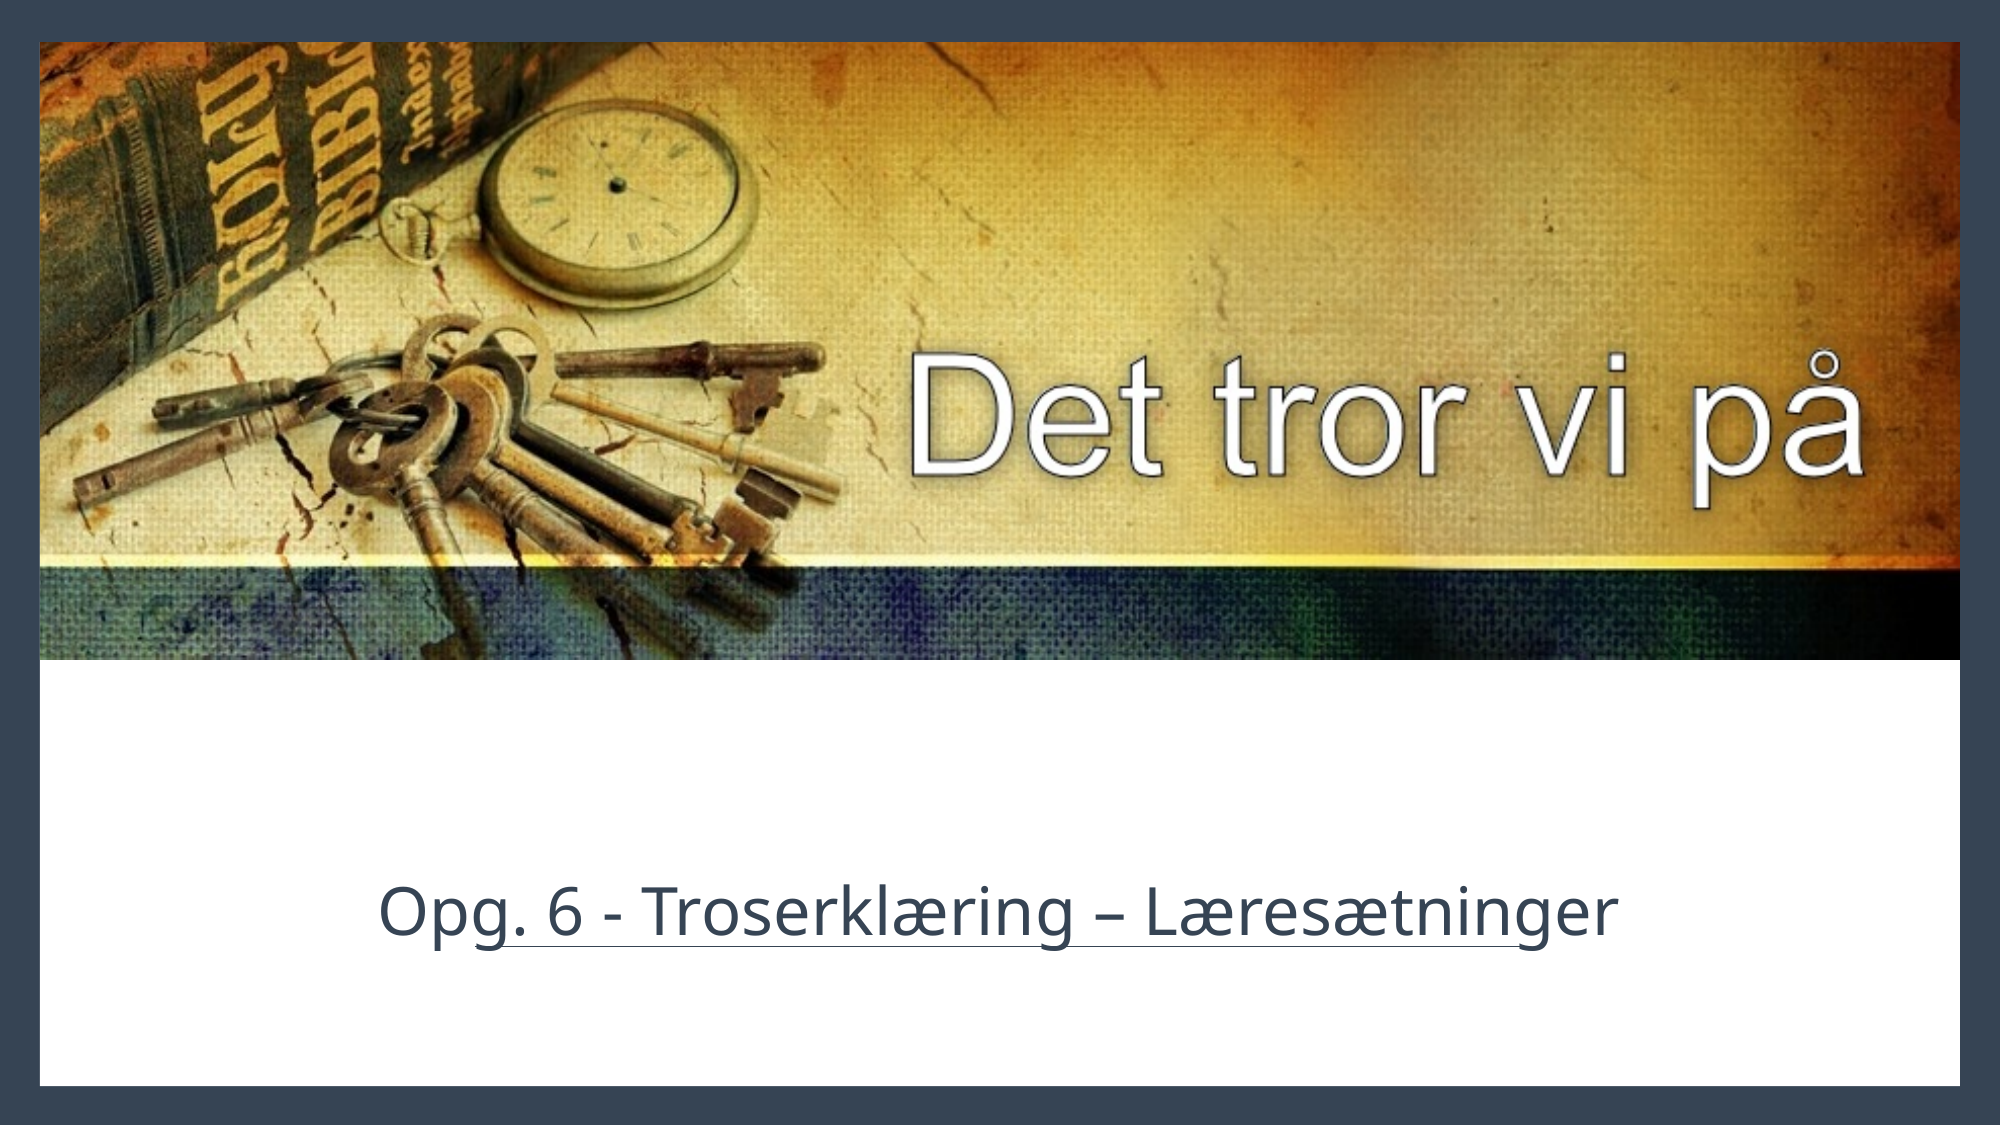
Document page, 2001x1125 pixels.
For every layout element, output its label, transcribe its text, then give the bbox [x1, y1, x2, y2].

text_box [39, 41, 1961, 1087]
title Opg. 6 - Troserklæring – Læresætninger [182, 701, 1818, 958]
picture [39, 42, 1960, 660]
text_box [0, 0, 2000, 1125]
